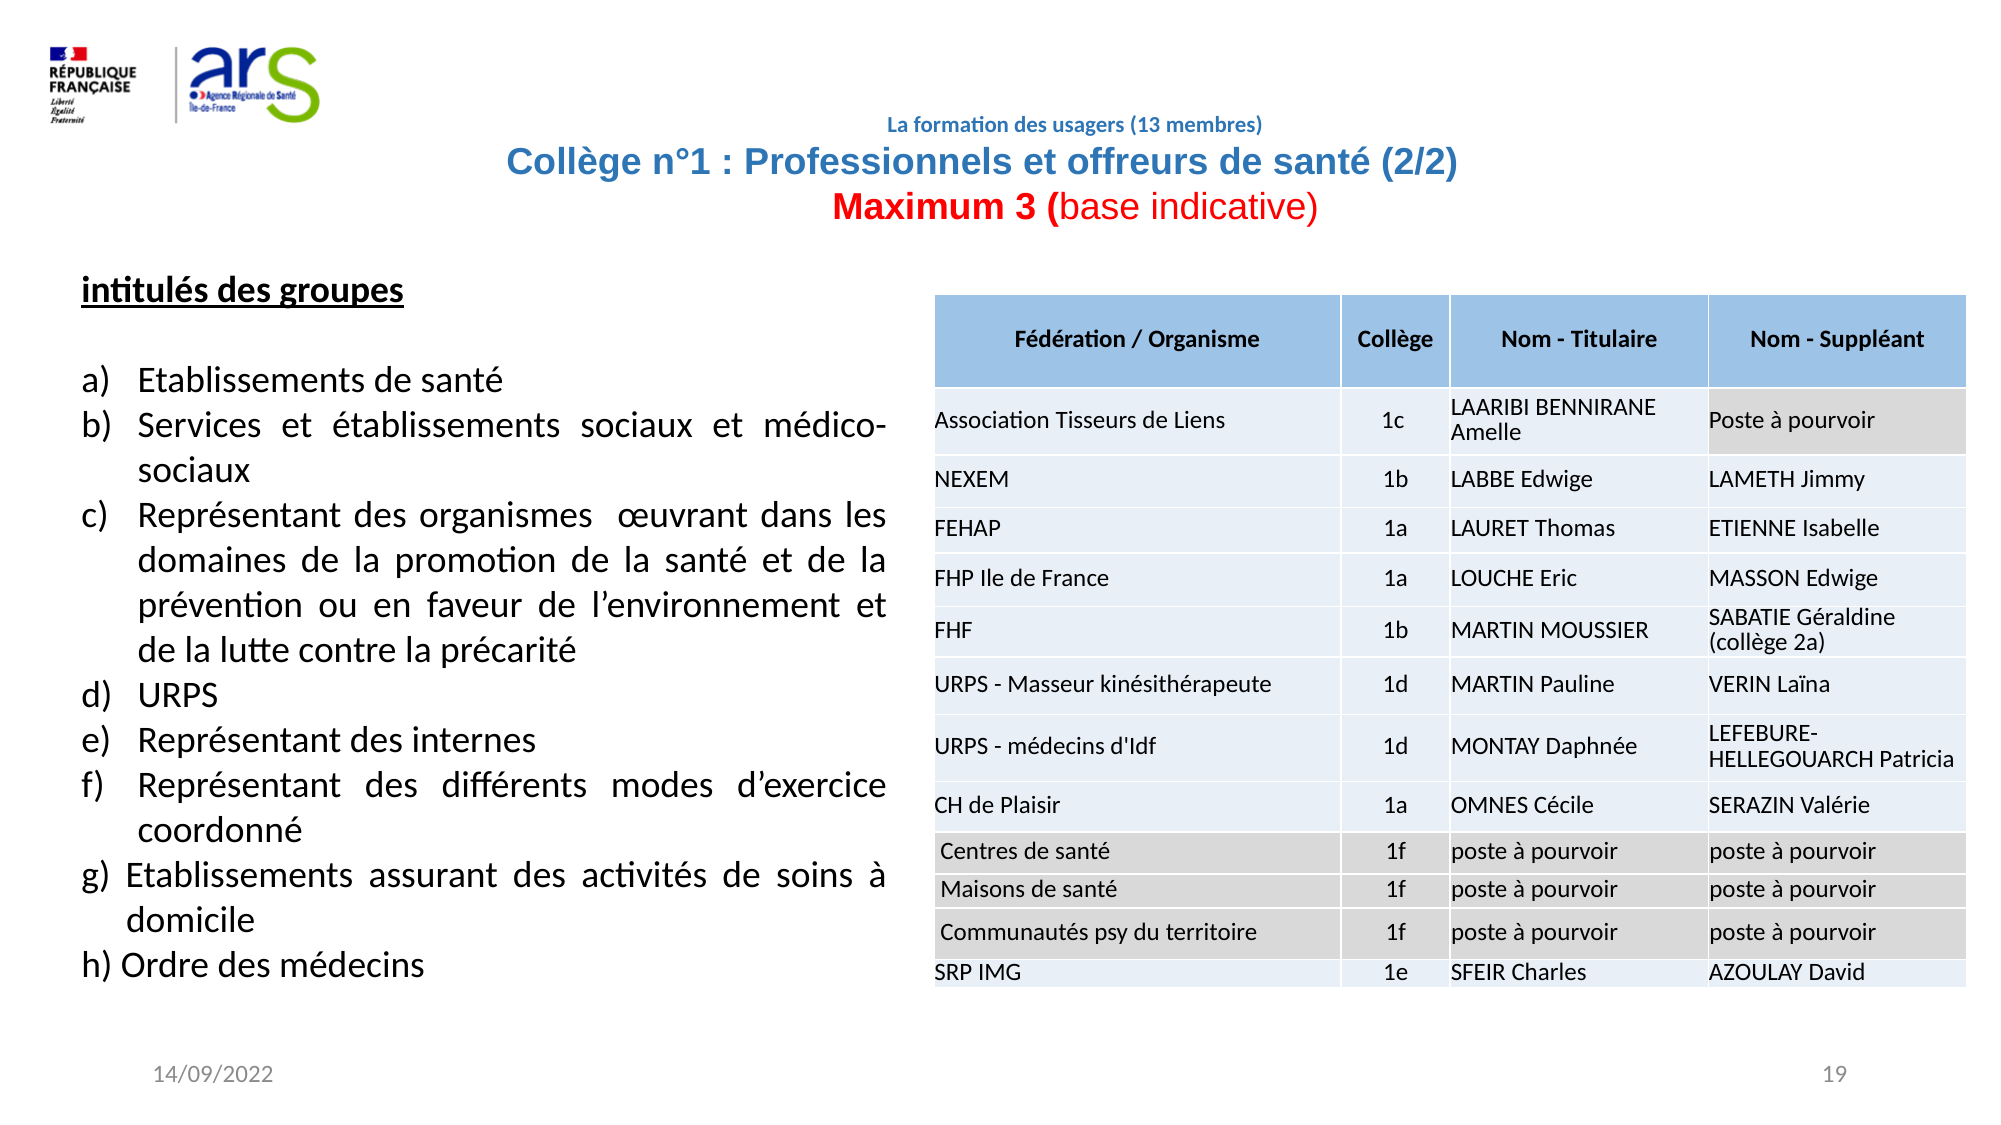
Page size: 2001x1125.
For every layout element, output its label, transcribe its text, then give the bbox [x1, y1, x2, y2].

table_cell 1d [1342, 715, 1449, 781]
table_cell Poste à pourvoir [1709, 389, 1966, 454]
table_cell MARTIN Pauline [1451, 658, 1708, 714]
table_cell poste à pourvoir [1709, 833, 1966, 873]
table_cell SFEIR Charles [1451, 960, 1708, 987]
table_cell URPS - médecins d'Idf [935, 715, 1340, 781]
table_cell 1f [1342, 909, 1449, 959]
table_cell 1c [1342, 389, 1449, 454]
slide_number 19 [1412, 1042, 1863, 1103]
table_cell LAMETH Jimmy [1709, 456, 1966, 507]
table_cell MARTIN MOUSSIER [1451, 607, 1708, 656]
table_cell MONTAY Daphnée [1451, 715, 1708, 781]
table_cell SABATIE Géraldine (collège 2a) [1709, 607, 1966, 656]
table_cell MASSON Edwige [1709, 554, 1966, 606]
table_cell poste à pourvoir [1709, 909, 1966, 959]
table_cell OMNES Cécile [1451, 782, 1708, 831]
table_cell poste à pourvoir [1451, 833, 1708, 873]
table_header Nom - Titulaire [1451, 295, 1708, 387]
table_cell 1b [1342, 456, 1449, 507]
table_cell LOUCHE Eric [1451, 554, 1708, 606]
table_cell FHP Ile de France [935, 554, 1340, 606]
table_cell 1a [1342, 508, 1449, 552]
table_header Fédération / Organisme [935, 295, 1340, 387]
table_cell NEXEM [935, 456, 1340, 507]
table_cell VERIN Laïna [1709, 658, 1966, 714]
table_cell poste à pourvoir [1709, 875, 1966, 907]
table_cell LAURET Thomas [1451, 508, 1708, 552]
table_cell 1f [1342, 875, 1449, 907]
table_cell 1b [1342, 607, 1449, 656]
table_cell ETIENNE Isabelle [1709, 508, 1966, 552]
table_cell AZOULAY David [1709, 960, 1966, 987]
table_cell FEHAP [935, 508, 1340, 552]
table_header Collège [1342, 295, 1449, 387]
text_box La formation des usagers (13 membres) Collège n°1 : Professionnels et offreurs de santé (2/2) Maximum 3 (base indicative) [491, 102, 1660, 235]
table_cell LABBE Edwige [1451, 456, 1708, 507]
table_cell Association Tisseurs de Liens [935, 389, 1340, 454]
table_header Nom - Suppléant [1709, 295, 1966, 387]
table_cell LAARIBI BENNIRANE Amelle [1451, 389, 1708, 454]
table_cell 1a [1342, 782, 1449, 831]
table_cell CH de Plaisir [935, 782, 1340, 831]
table_cell poste à pourvoir [1451, 875, 1708, 907]
table_cell SRP IMG [935, 960, 1340, 987]
table_cell Centres de santé [935, 833, 1340, 873]
table_cell 1f [1342, 833, 1449, 873]
table_cell SERAZIN Valérie [1709, 782, 1966, 831]
table_cell 1d [1342, 658, 1449, 714]
table_cell URPS - Masseur kinésithérapeute [935, 658, 1340, 714]
table_cell LEFEBURE-HELLEGOUARCH Patricia [1709, 715, 1966, 781]
table_cell Maisons de santé [935, 875, 1340, 907]
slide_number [137, 1042, 588, 1103]
table_cell FHF [935, 607, 1340, 656]
text_box intitulés des groupes Etablissements de santé Services et établissements sociaux et médico-sociaux Représentant des organismes œuvrant dans les domaines de la promotion de la santé et de la prévention ou en faveur de l’environnement et de la lutte contre la précarité URPS Représentant des internes Représentant des différents modes d’exercice coordonné g) Etablissements assurant des activités de soins à domicile h) Ordre des médecins [66, 257, 903, 993]
table_cell 1a [1342, 554, 1449, 606]
picture [49, 45, 339, 126]
table_cell 1e [1342, 960, 1449, 987]
table_cell Communautés psy du territoire [935, 909, 1340, 959]
table_cell poste à pourvoir [1451, 909, 1708, 959]
